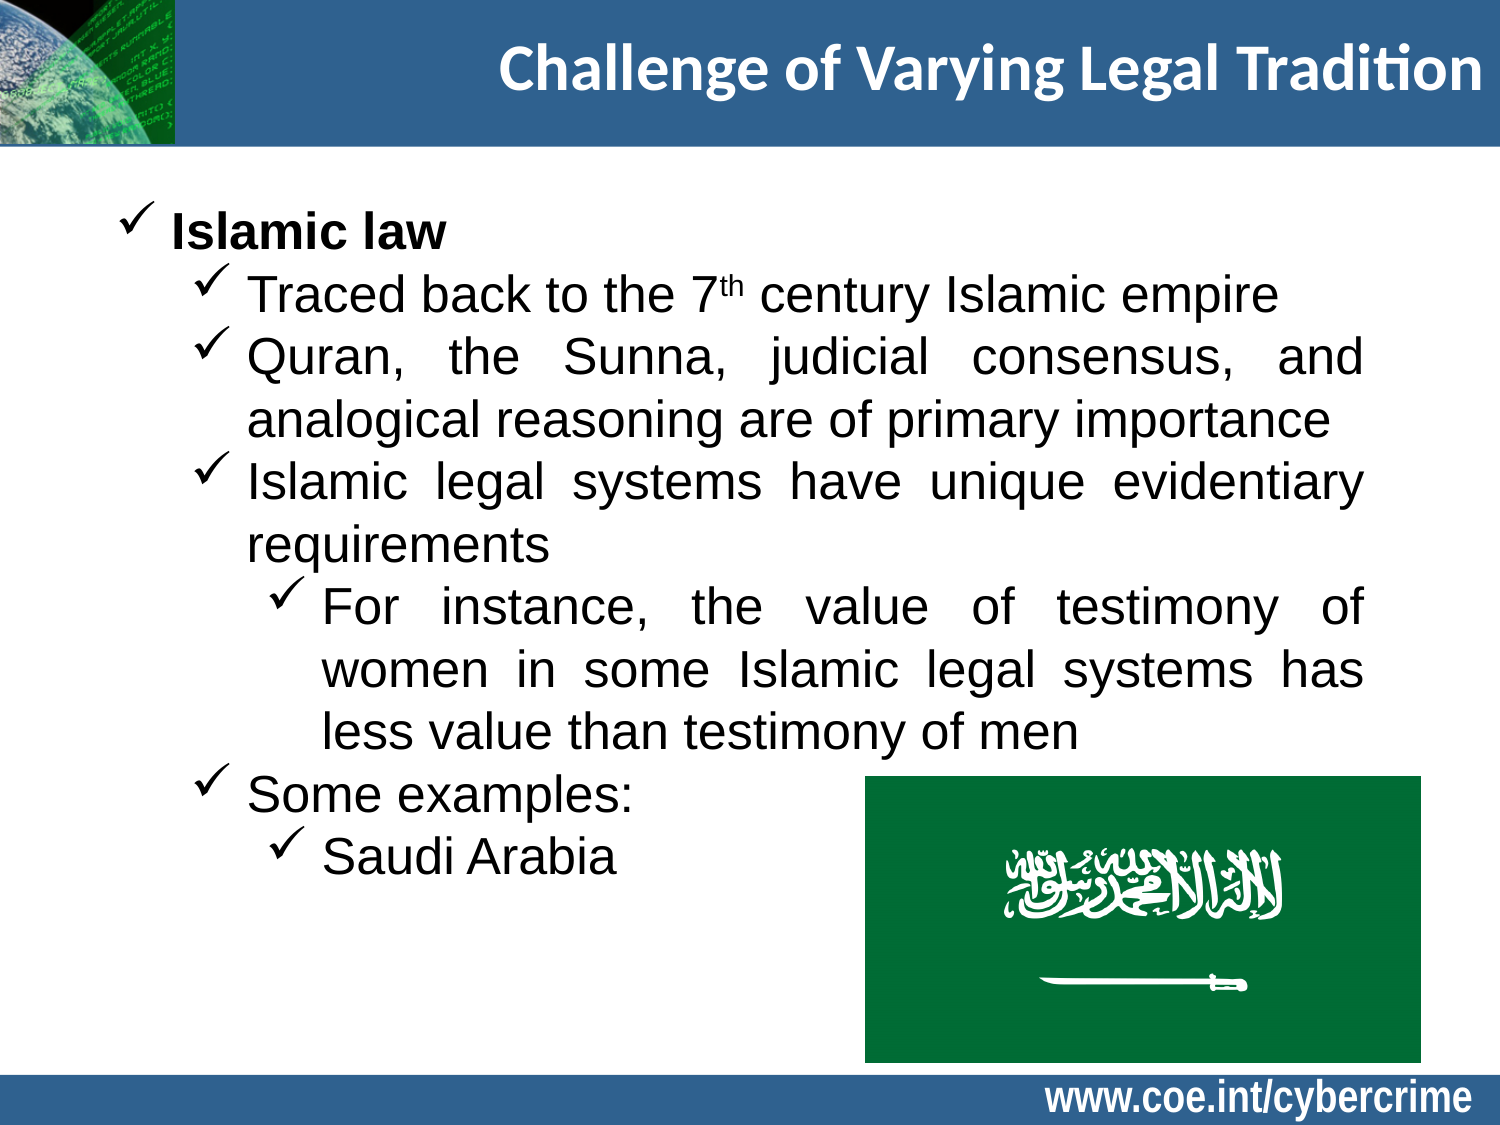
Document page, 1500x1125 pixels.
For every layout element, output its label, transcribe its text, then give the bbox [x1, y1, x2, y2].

text_box [0, 1073, 1030, 1125]
text_box Islamic law Traced back to the 7th century Islamic empire Quran, the Sunna, judicial consensus, and analogical reasoning are of primary importance Islamic legal systems have unique evidentiary requirements For instance, the value of testimony of women in some Islamic legal systems has less value than testimony of men Some examples: Saudi Arabia [100, 190, 1380, 893]
text_box www.coe.int/cybercrime [1030, 1059, 1500, 1125]
picture [865, 775, 1421, 1064]
picture [0, 0, 175, 144]
text_box Challenge of Varying Legal Tradition [177, 0, 1500, 149]
